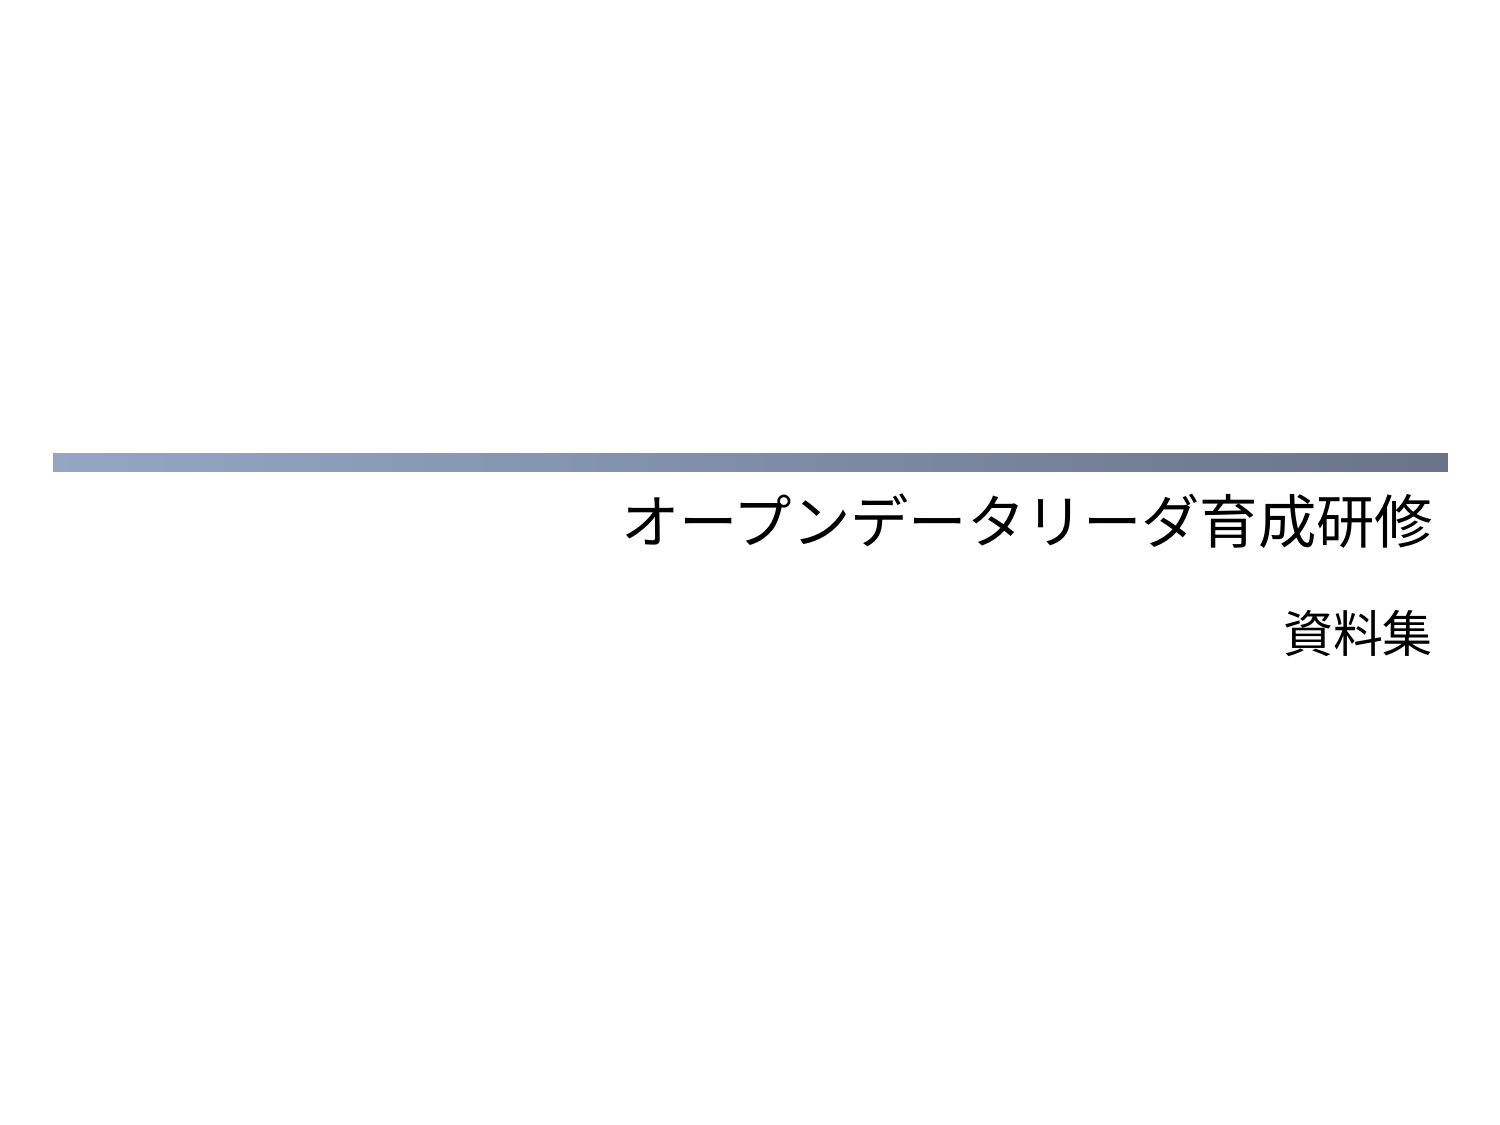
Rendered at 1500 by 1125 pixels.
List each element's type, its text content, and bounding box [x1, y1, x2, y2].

title オープンデータリーダ育成研修 [573, 480, 1449, 570]
subtitle 資料集 [573, 601, 1449, 940]
